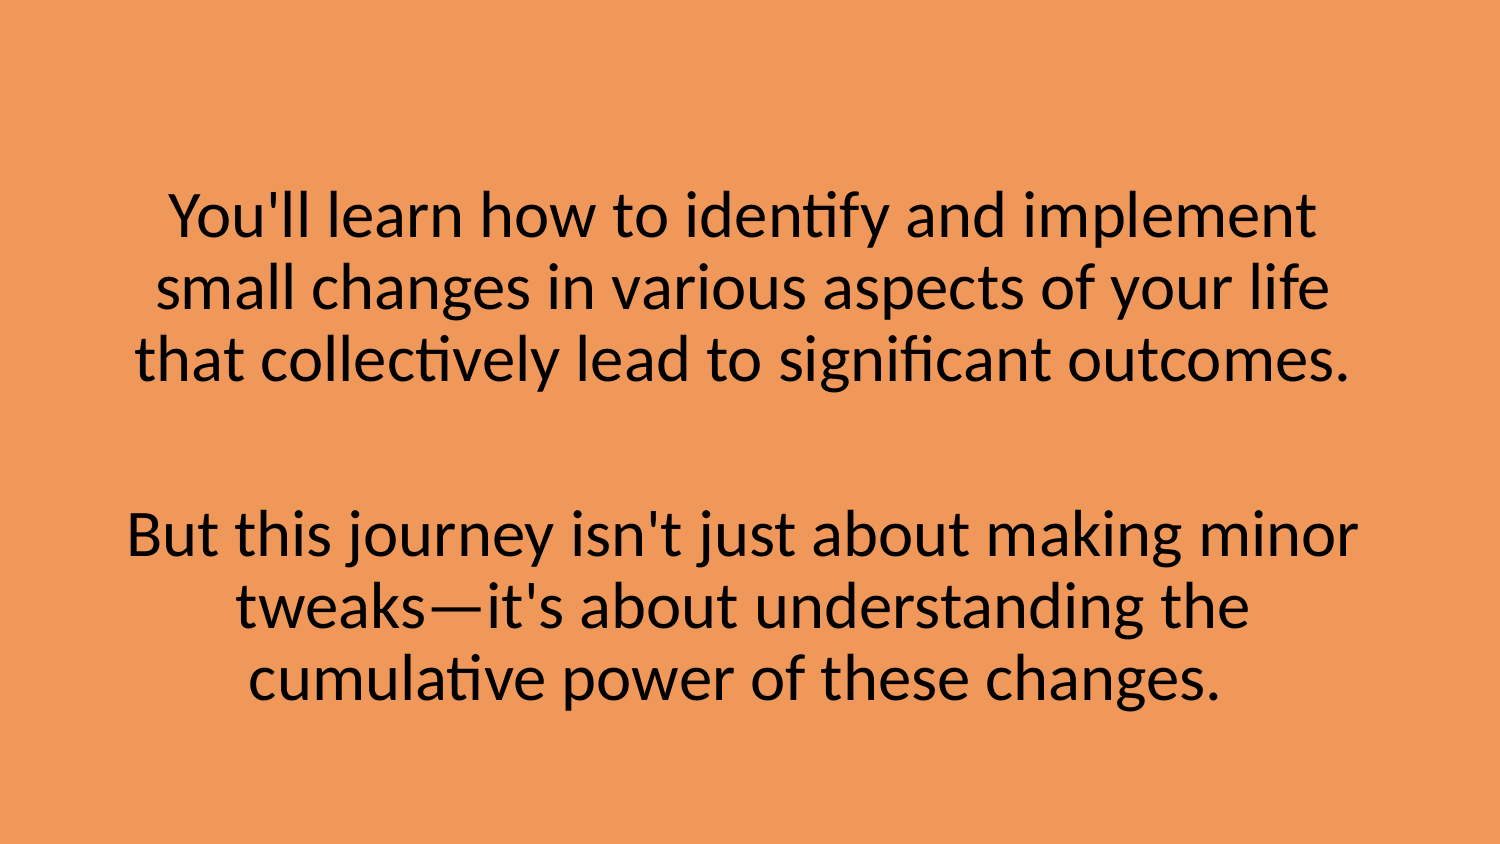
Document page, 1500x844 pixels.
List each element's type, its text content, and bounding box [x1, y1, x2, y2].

list You'll learn how to identify and implement small changes in various aspects of your life that collectively lead to significant outcomes. But this journey isn't just about making minor tweaks—it's about understanding the cumulative power of these changes. [91, 172, 1396, 314]
